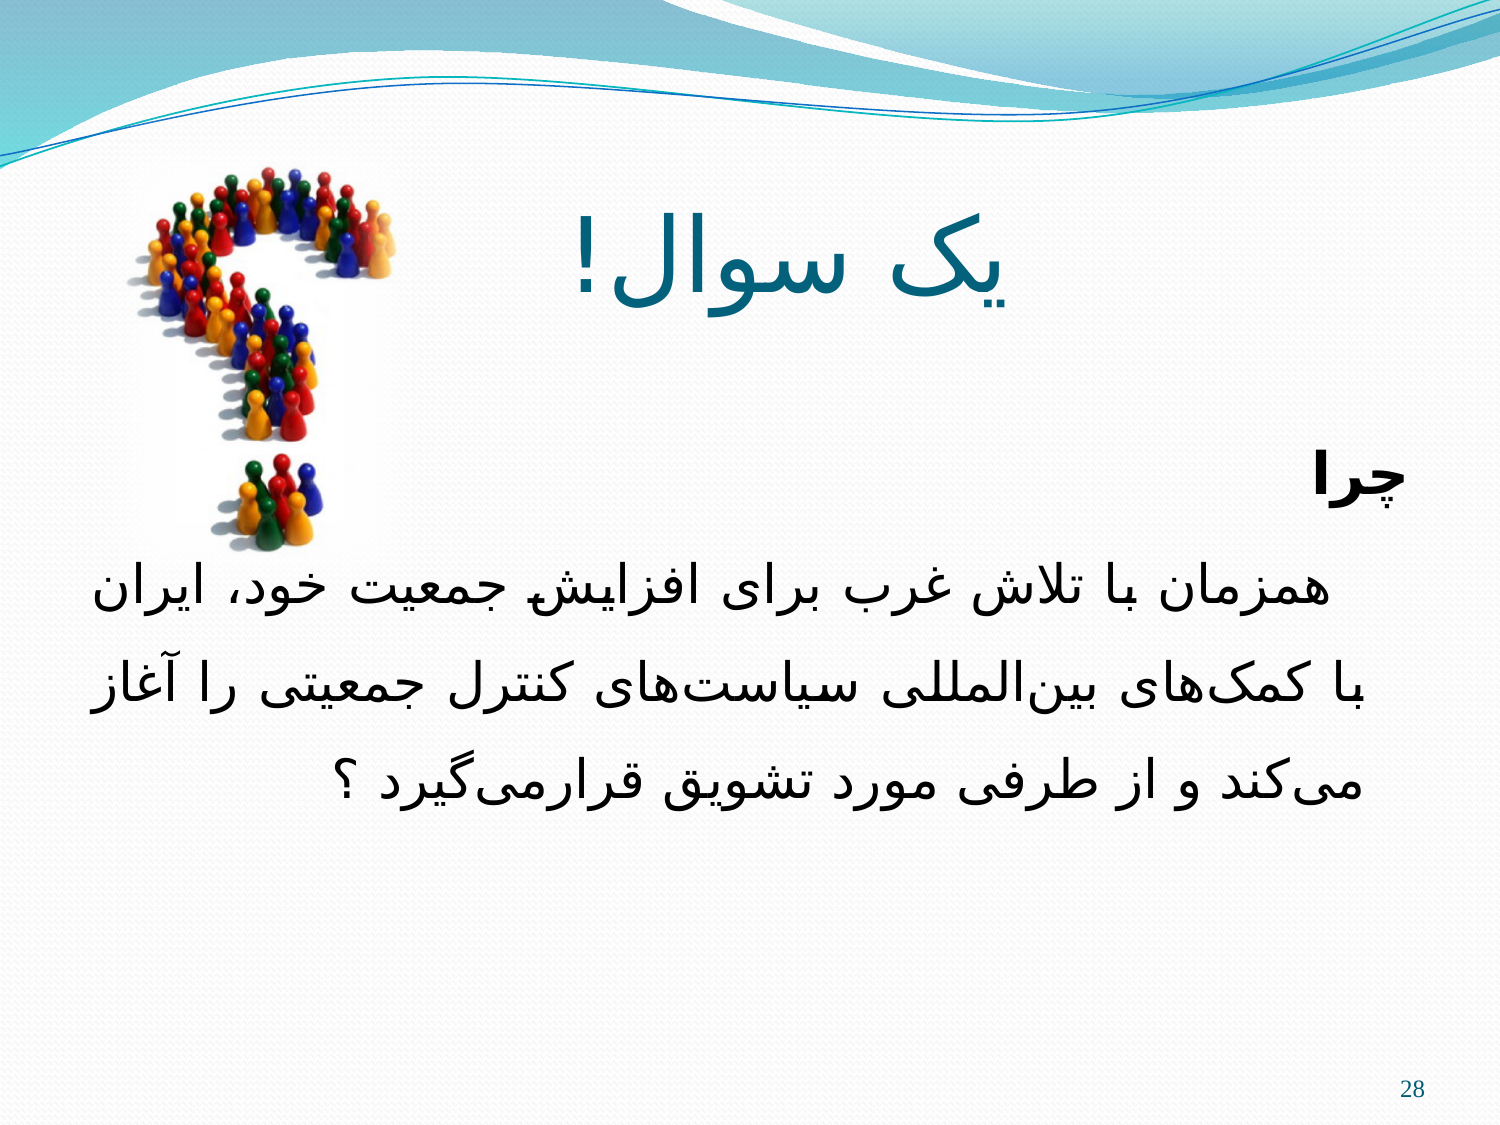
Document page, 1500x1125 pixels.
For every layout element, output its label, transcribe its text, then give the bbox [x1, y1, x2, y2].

list چرا همزمان با تلاش غرب برای افزایش جمعیت خود، ایران با کمک‌های بین‌المللی سیاست‌های کنترل جمعیتی را آغاز می‌کند و از طرفی مورد تشویق قرار‌می‌گیرد ؟ [74, 317, 1426, 1038]
picture [76, 101, 444, 622]
title یک سوال! [451, 125, 1463, 314]
text_box بین 1.4 تا 1.6 [74, 317, 450, 634]
slide_number 28 [1299, 1042, 1425, 1103]
